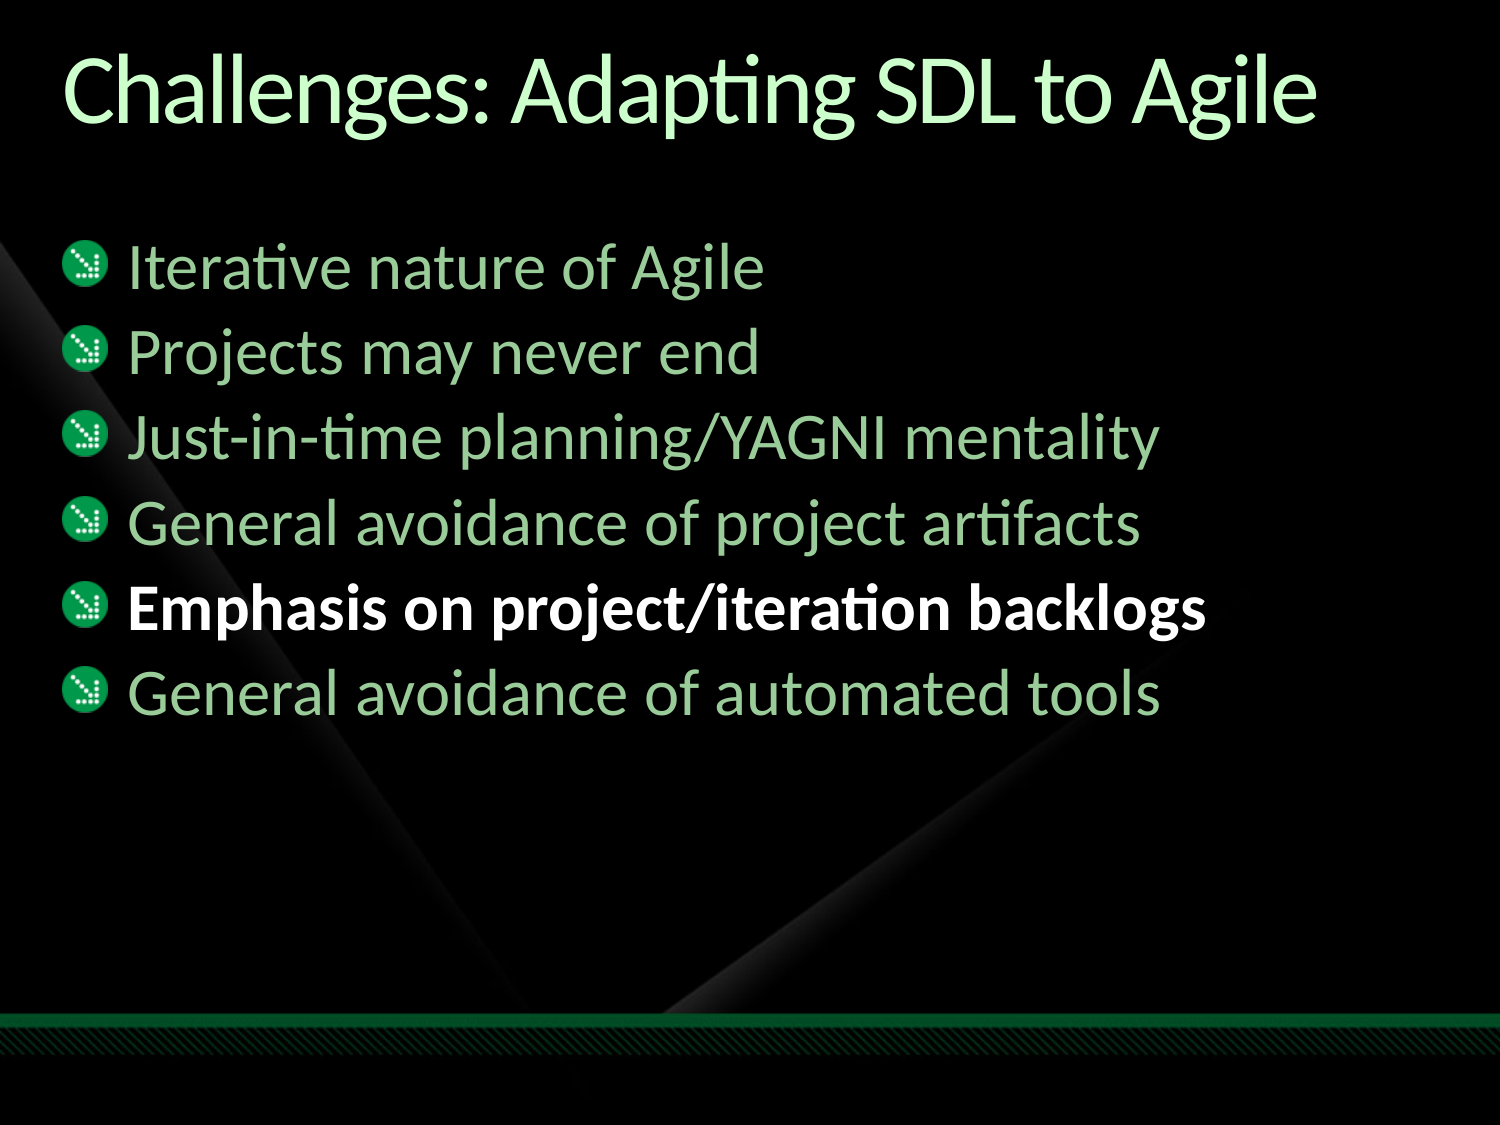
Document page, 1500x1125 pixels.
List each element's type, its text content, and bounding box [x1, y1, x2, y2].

title Challenges: Adapting SDL to Agile [62, 37, 1438, 147]
picture [0, 0, 1500, 1125]
list Iterative nature of Agile Projects may never end Just-in-time planning/YAGNI mentality General avoidance of project artifacts Emphasis on project/iteration backlogs General avoidance of automated tools [62, 231, 1438, 980]
